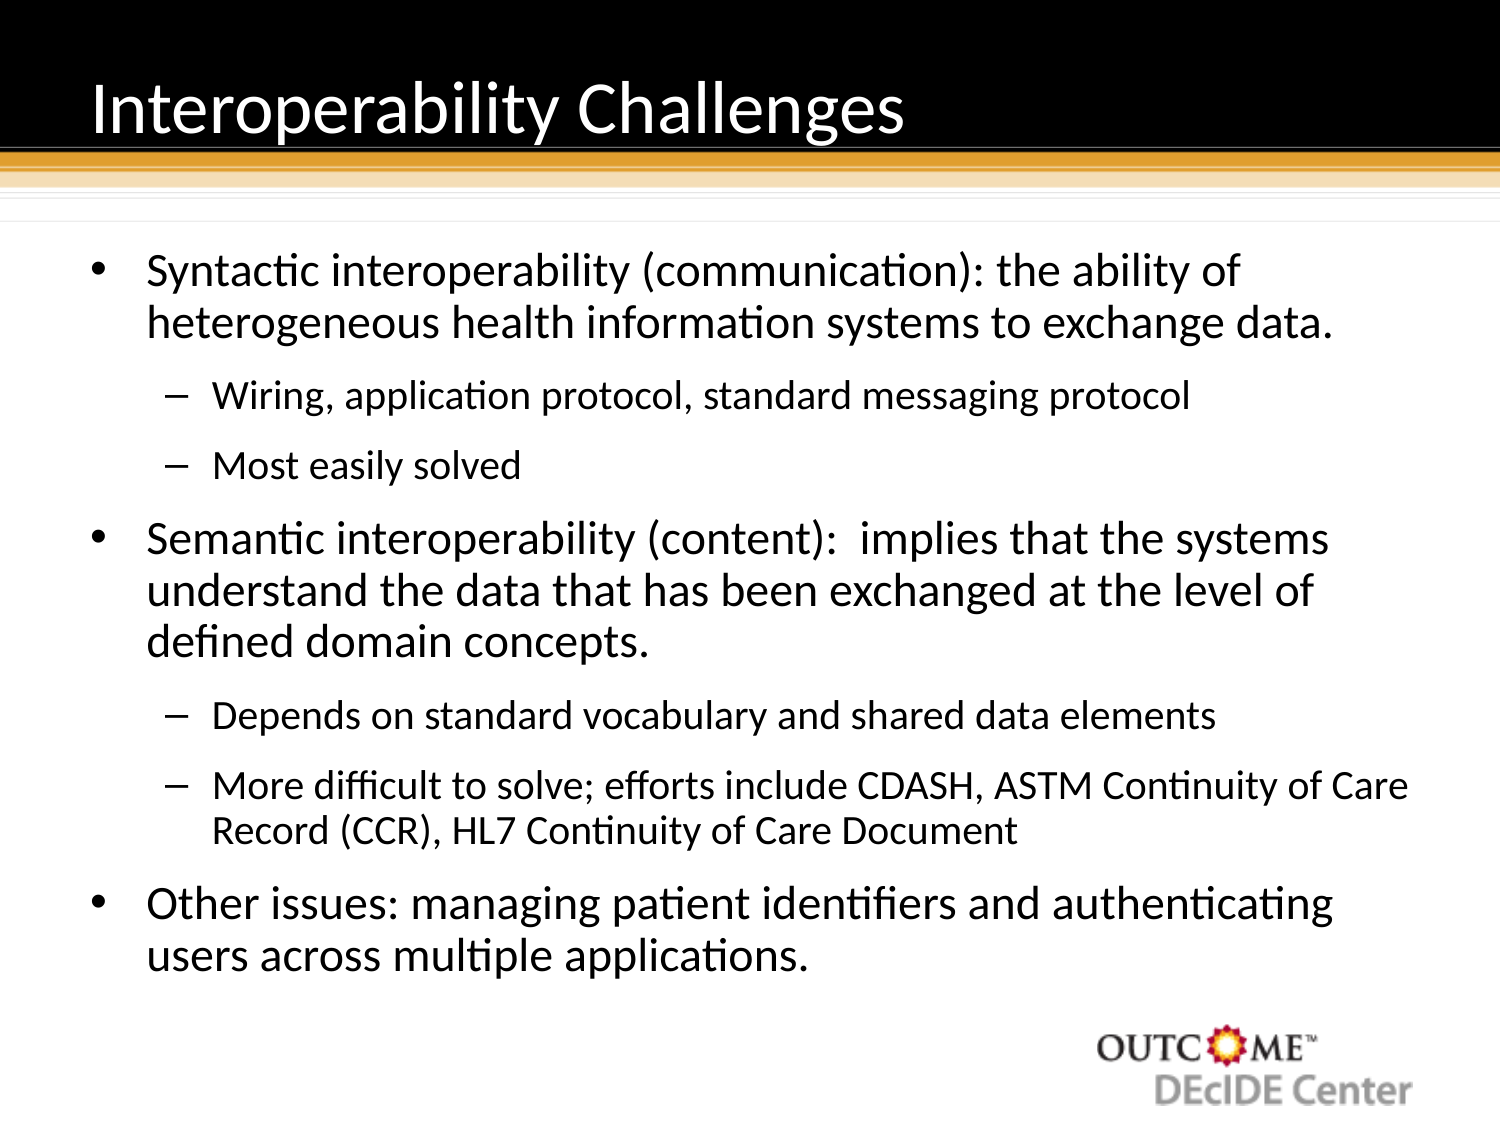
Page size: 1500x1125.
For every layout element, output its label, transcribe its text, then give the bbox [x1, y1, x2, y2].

list Syntactic interoperability (communication): the ability of heterogeneous health information systems to exchange data. Wiring, application protocol, standard messaging protocol Most easily solved Semantic interoperability (content): implies that the systems understand the data that has been exchanged at the level of defined domain concepts. Depends on standard vocabulary and shared data elements More difficult to solve; efforts include CDASH, ASTM Continuity of Care Record (CCR), HL7 Continuity of Care Document Other issues: managing patient identifiers and authenticating users across multiple applications. [74, 237, 1426, 1013]
title Interoperability Challenges [74, 44, 1426, 163]
picture [1097, 1024, 1413, 1106]
picture [0, 0, 1500, 223]
